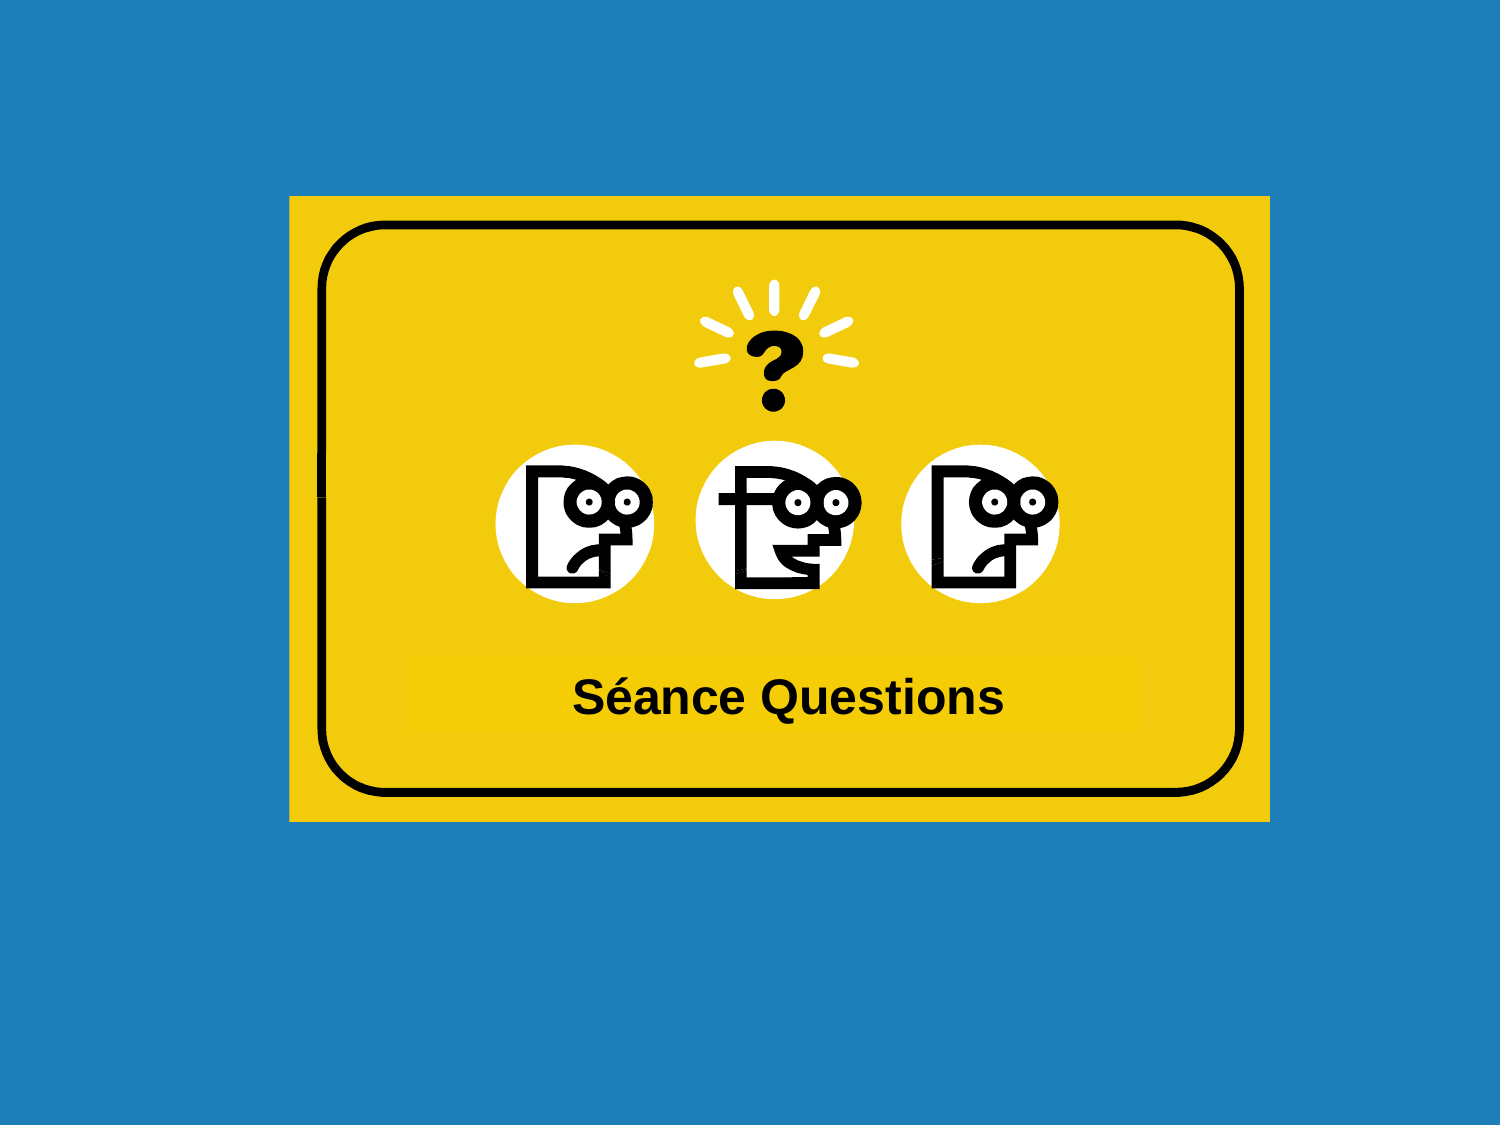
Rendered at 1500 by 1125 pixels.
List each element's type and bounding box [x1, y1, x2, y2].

picture [289, 196, 1271, 823]
